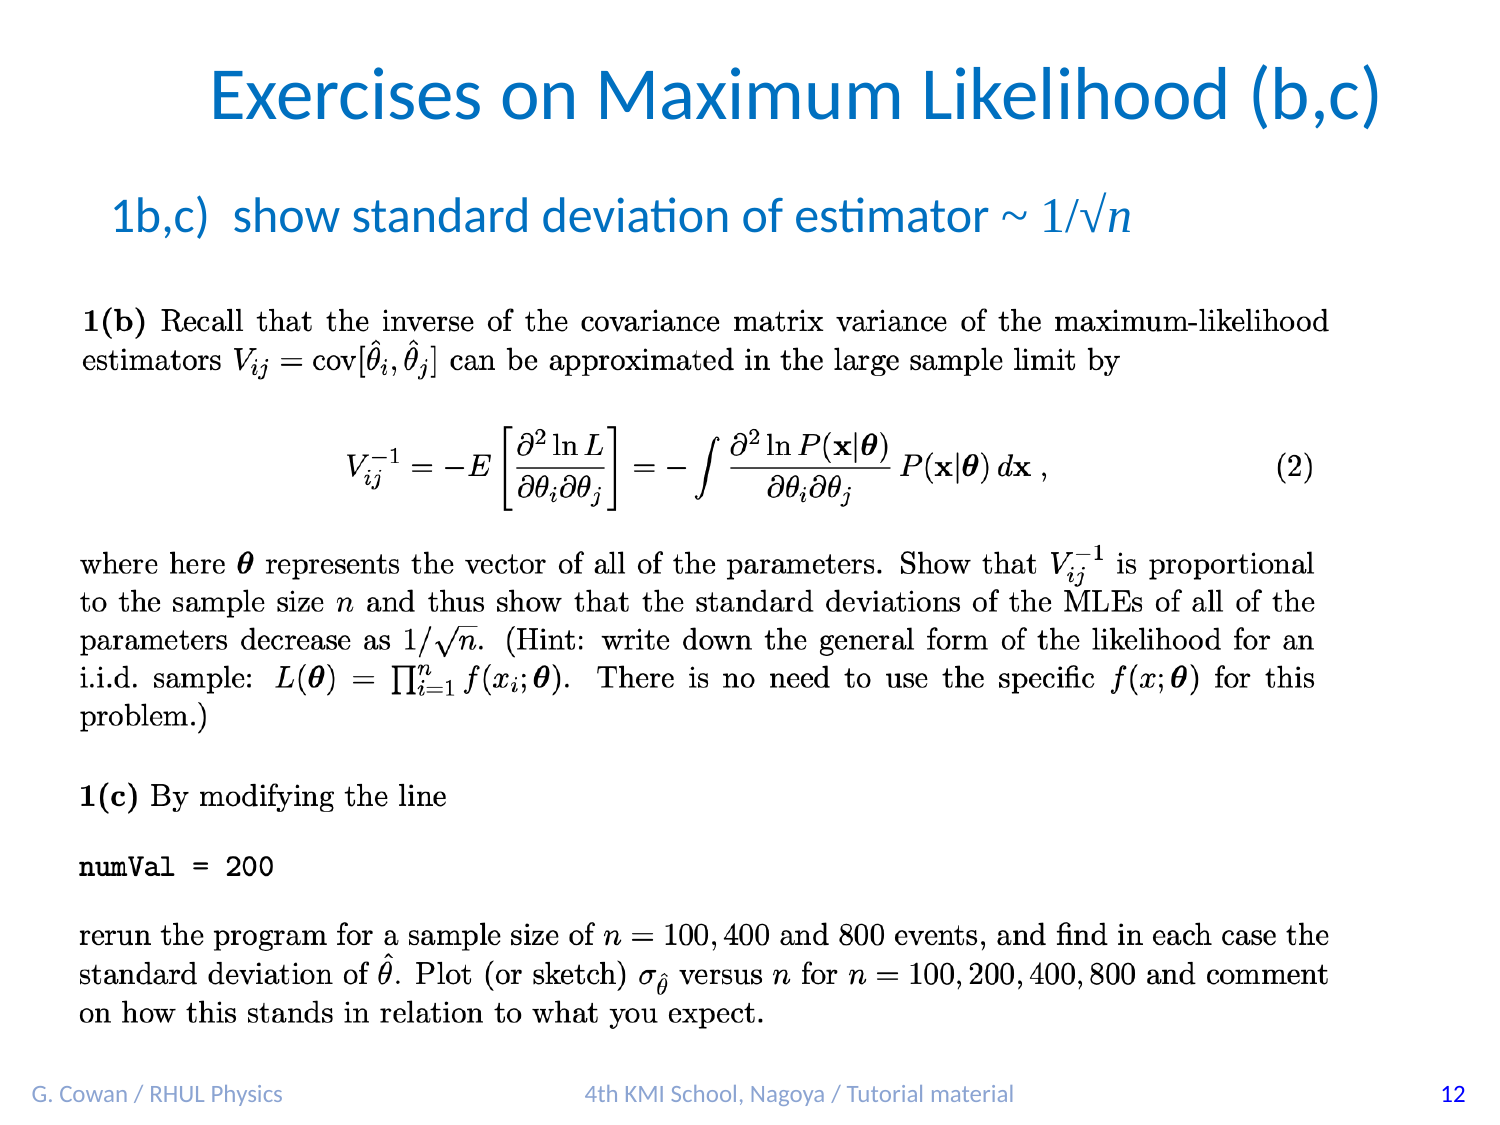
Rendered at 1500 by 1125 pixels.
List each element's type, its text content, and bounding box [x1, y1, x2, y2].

slide_number 12 [1262, 1062, 1481, 1123]
slide_number G. Cowan / RHUL Physics [16, 1062, 338, 1123]
text_box 1b,c) show standard deviation of estimator ~ 1/√n [95, 174, 1147, 250]
picture [63, 771, 1340, 1040]
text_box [62, 296, 1342, 741]
text_box Exercises on Maximum Likelihood (b,c) [194, 37, 1400, 143]
footer 4th KMI School, Nagoya / Tutorial material [338, 1062, 1262, 1123]
